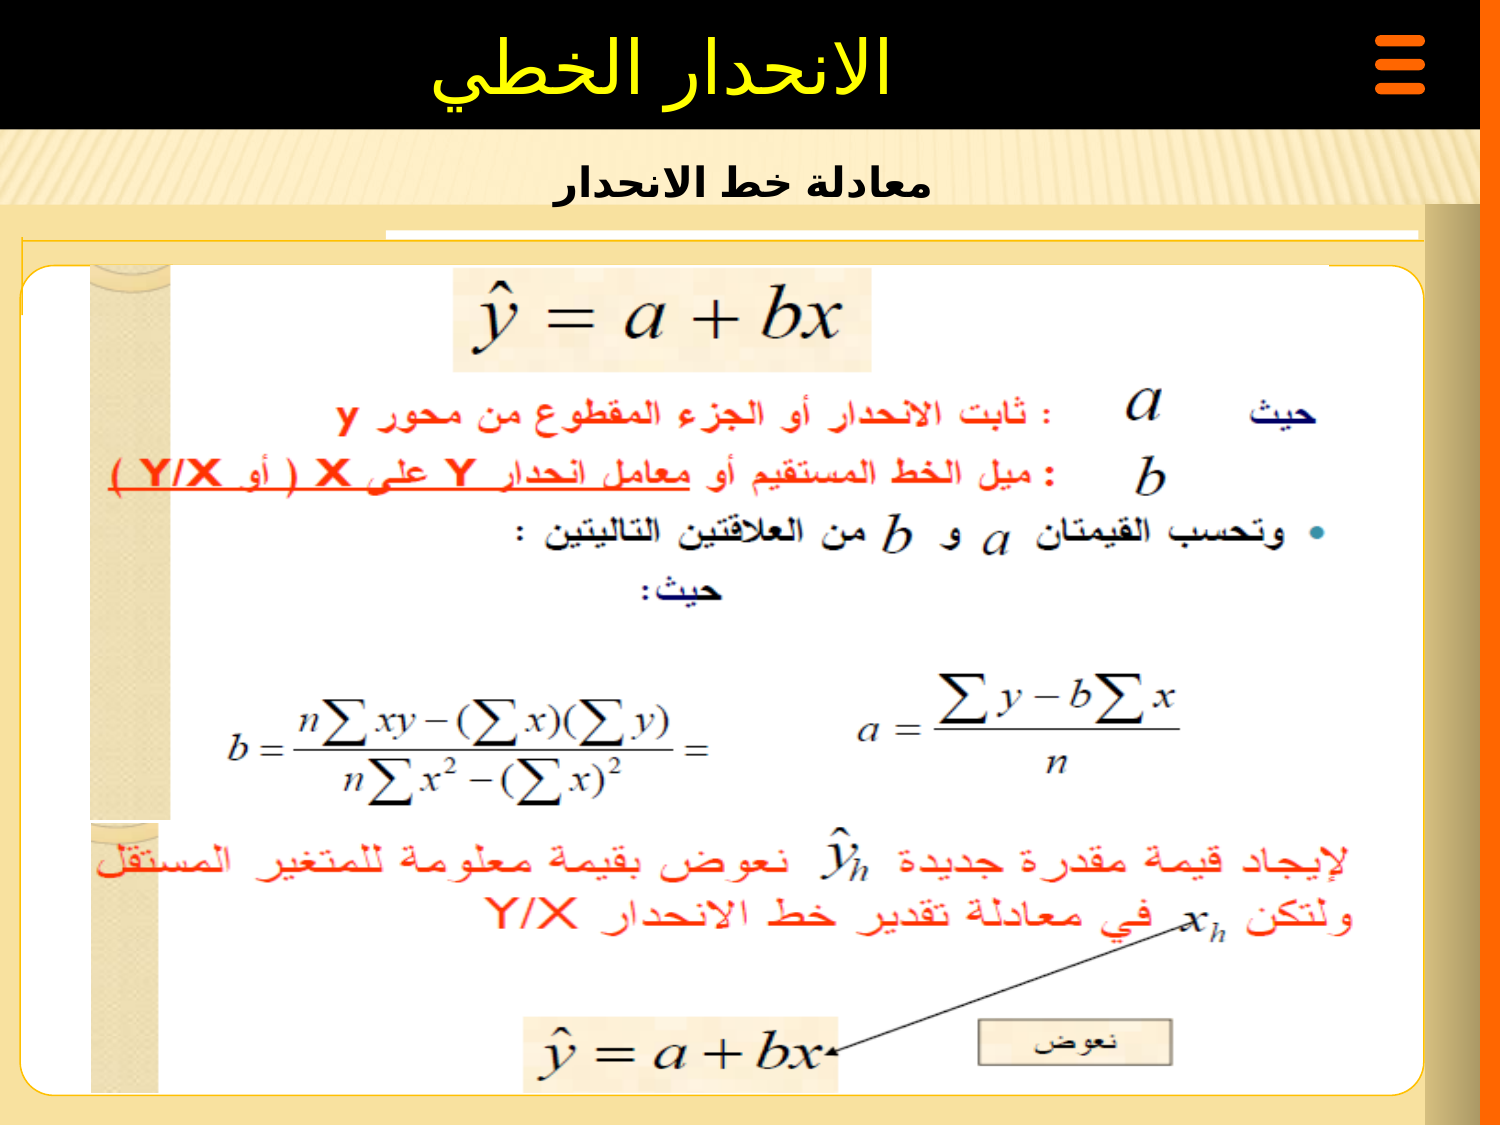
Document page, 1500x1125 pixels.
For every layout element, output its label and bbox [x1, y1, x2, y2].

text_box [0, 0, 1500, 1125]
picture [90, 265, 1329, 820]
picture [91, 823, 1355, 1094]
